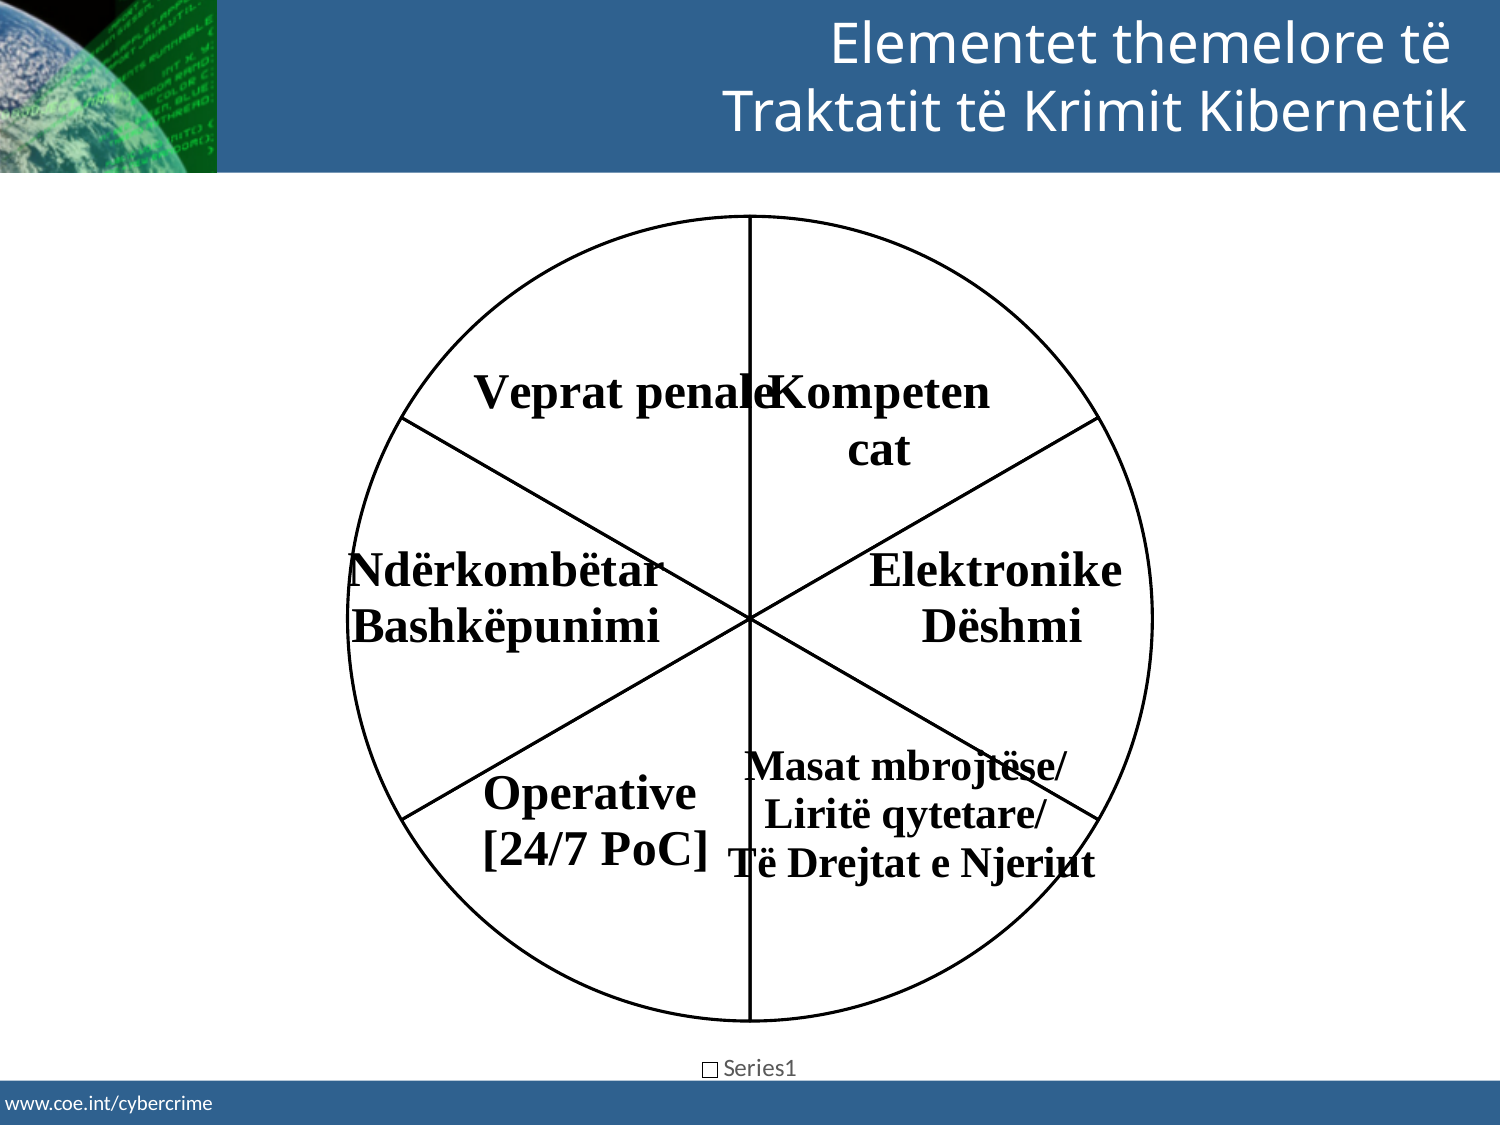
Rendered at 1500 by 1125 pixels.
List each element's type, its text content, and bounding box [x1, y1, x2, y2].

text_box Elementet themelore të Traktatit të Krimit Kibernetik [230, 0, 1483, 106]
chart [0, 106, 1500, 1089]
picture [0, 0, 217, 106]
